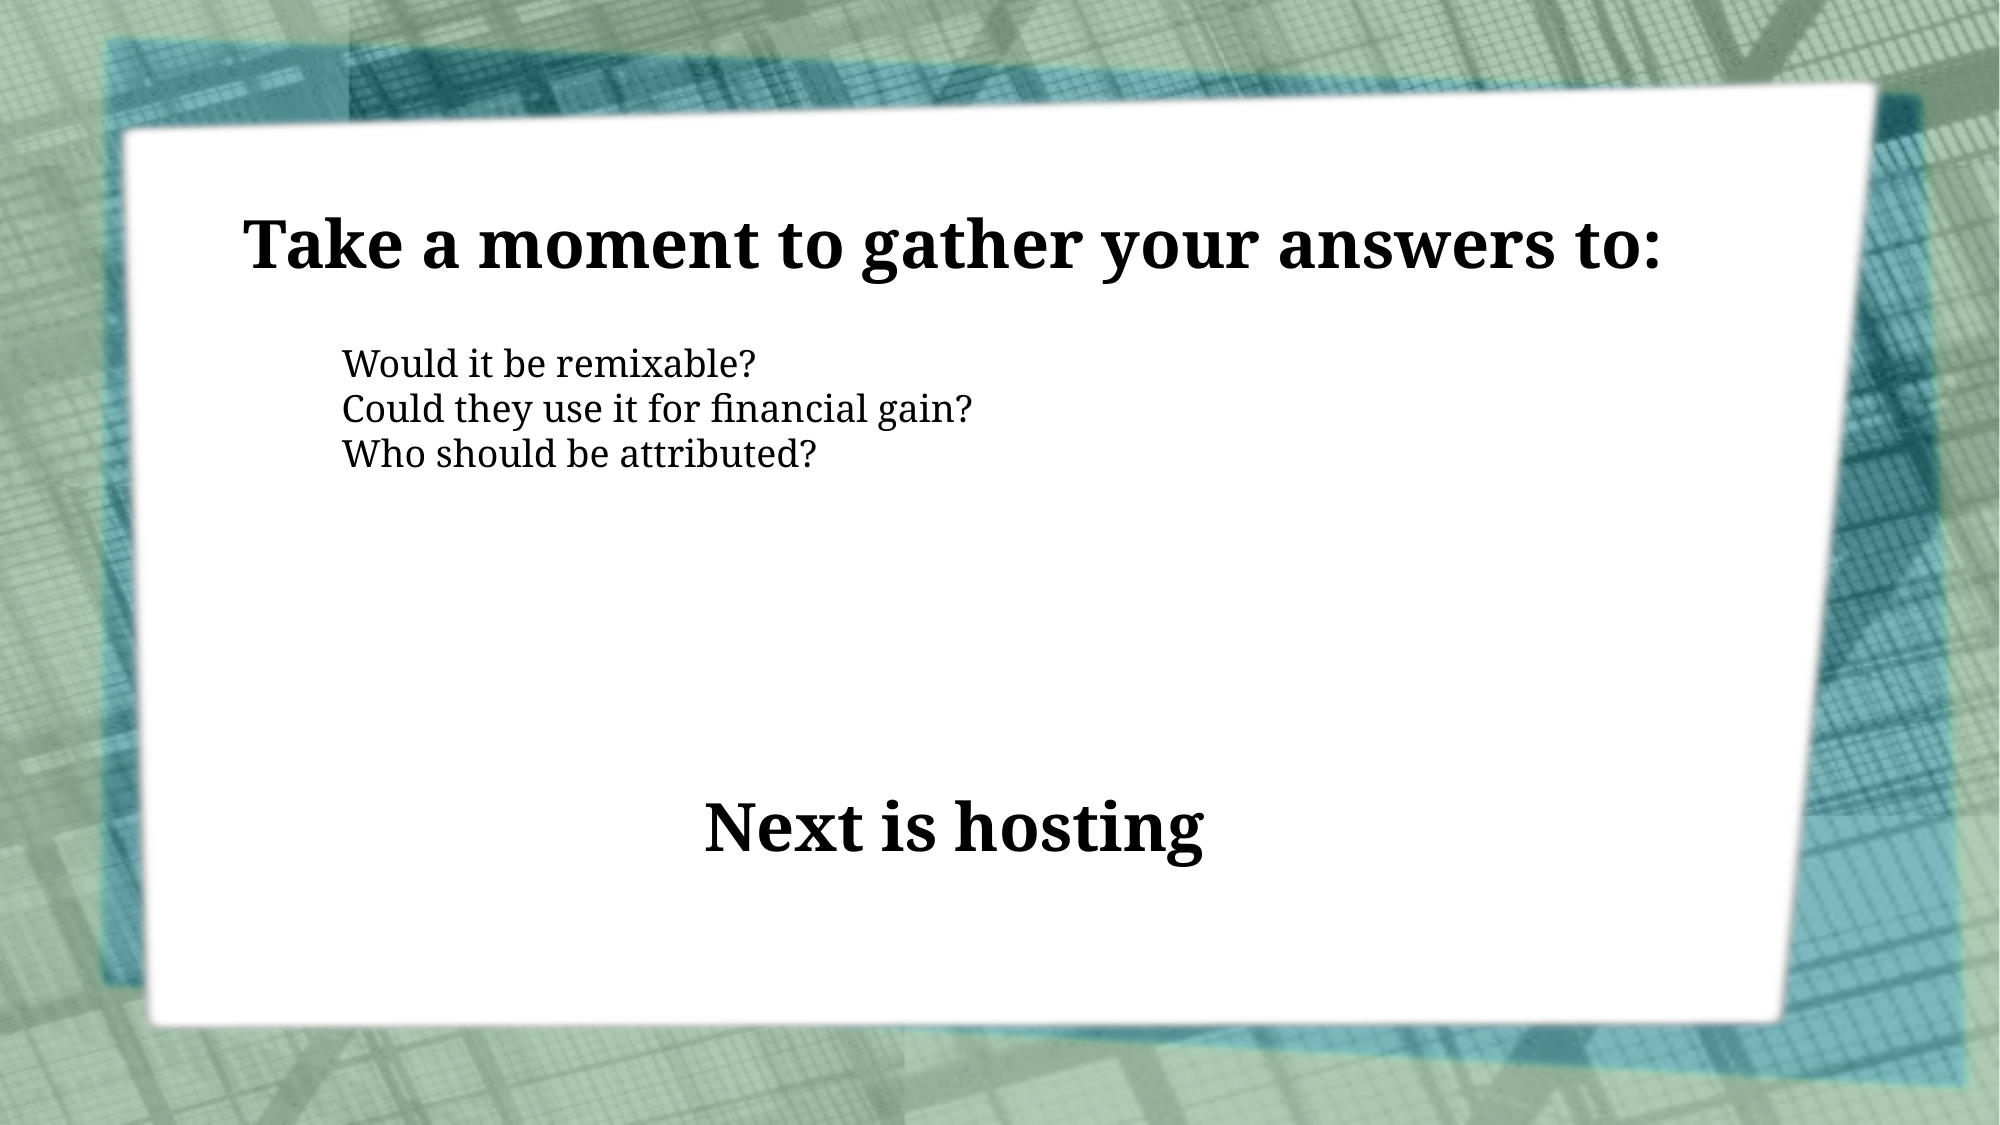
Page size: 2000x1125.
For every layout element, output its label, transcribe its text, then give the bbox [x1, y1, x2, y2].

text_box Would it be remixable? Could they use it for financial gain? Who should be attributed? [326, 332, 1726, 528]
text_box Next is hosting [169, 557, 1740, 874]
picture [0, 0, 2000, 1125]
title Take a moment to gather your answers to: [168, 0, 1739, 291]
